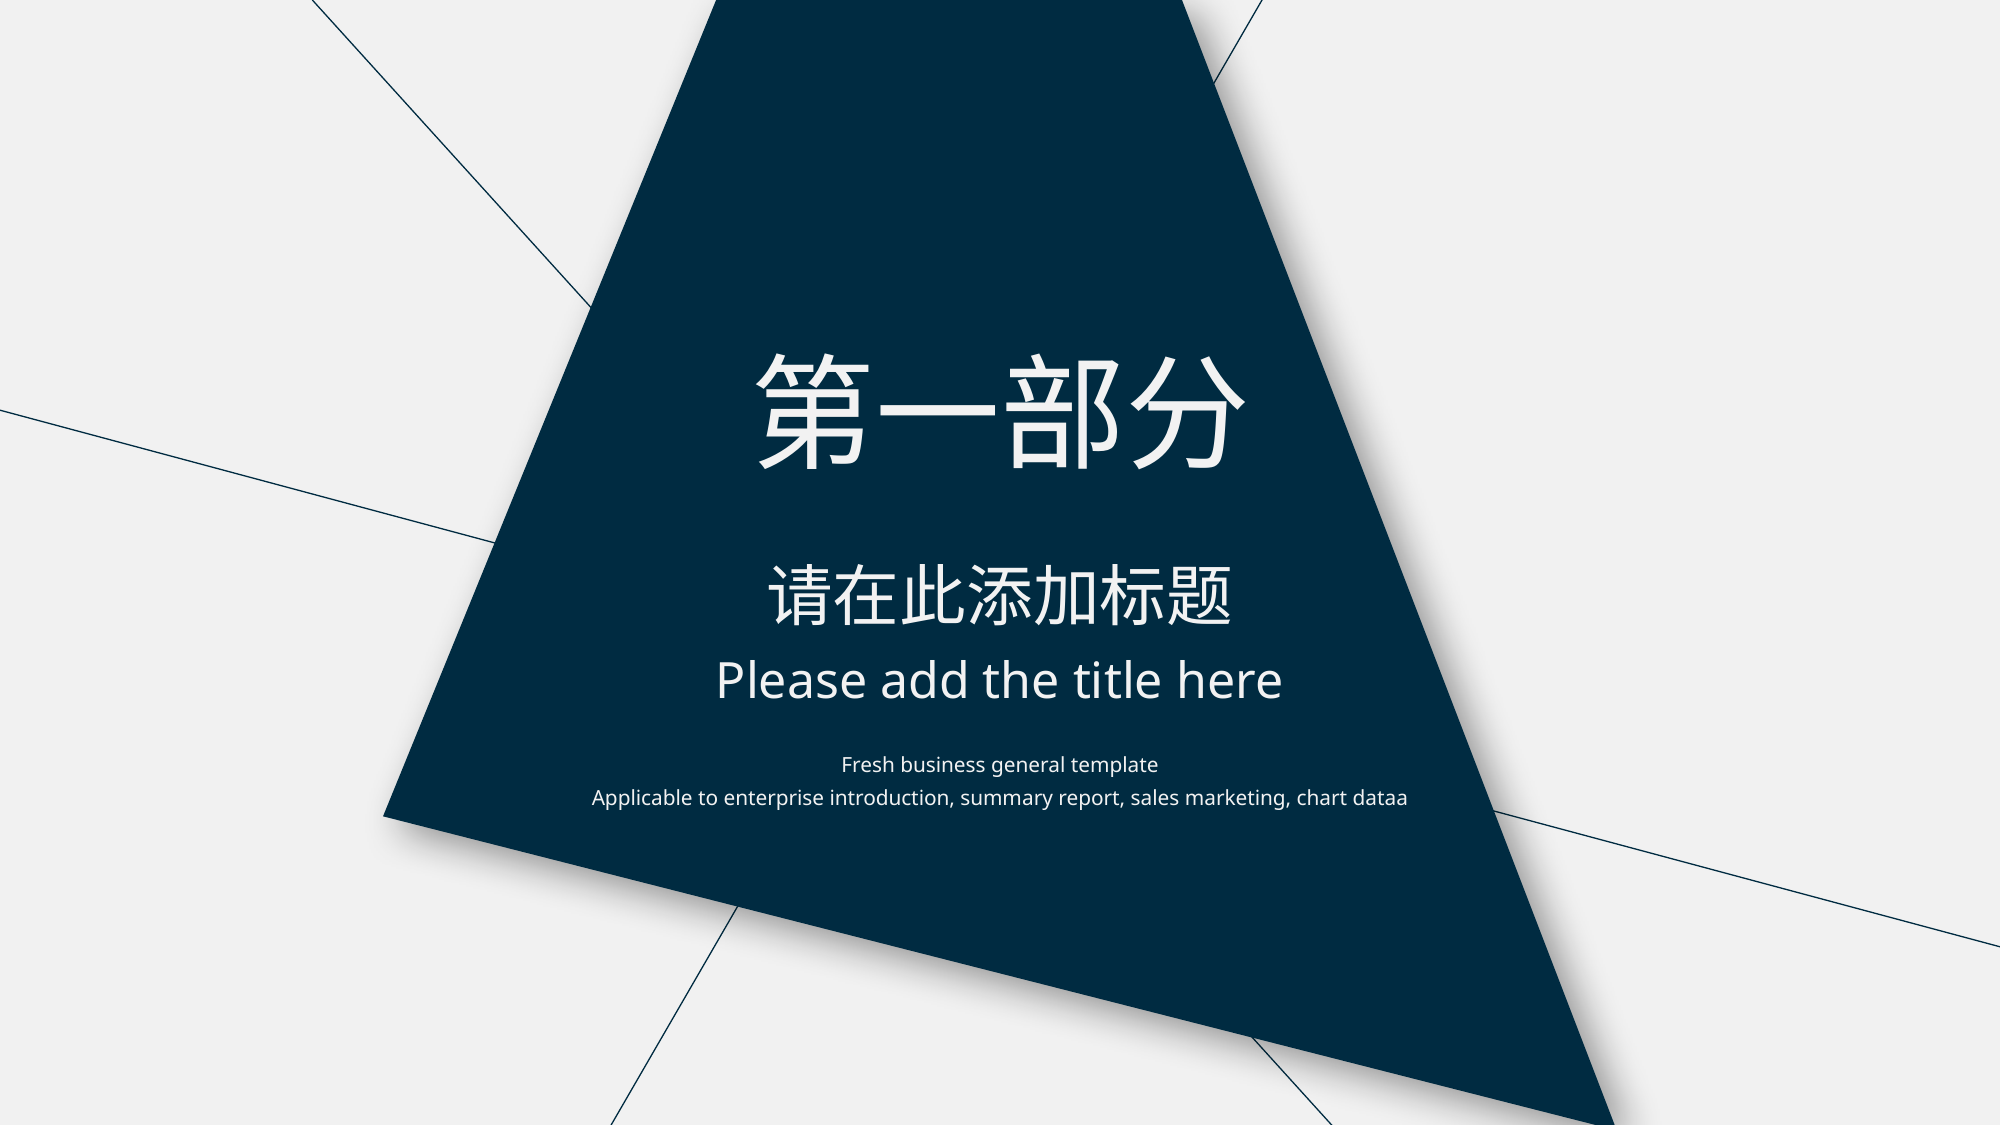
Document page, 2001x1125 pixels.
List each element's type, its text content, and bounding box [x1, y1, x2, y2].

text_box [415, 0, 1466, 737]
text_box 第一部分 [735, 326, 1265, 492]
text_box Please add the title here [701, 641, 1299, 716]
text_box Fresh business general template Applicable to enterprise introduction, summary report, sales marketing, chart dataa [383, 737, 1617, 817]
text_box [385, 817, 1615, 1125]
text_box 请在此添加标题 [709, 546, 1291, 642]
